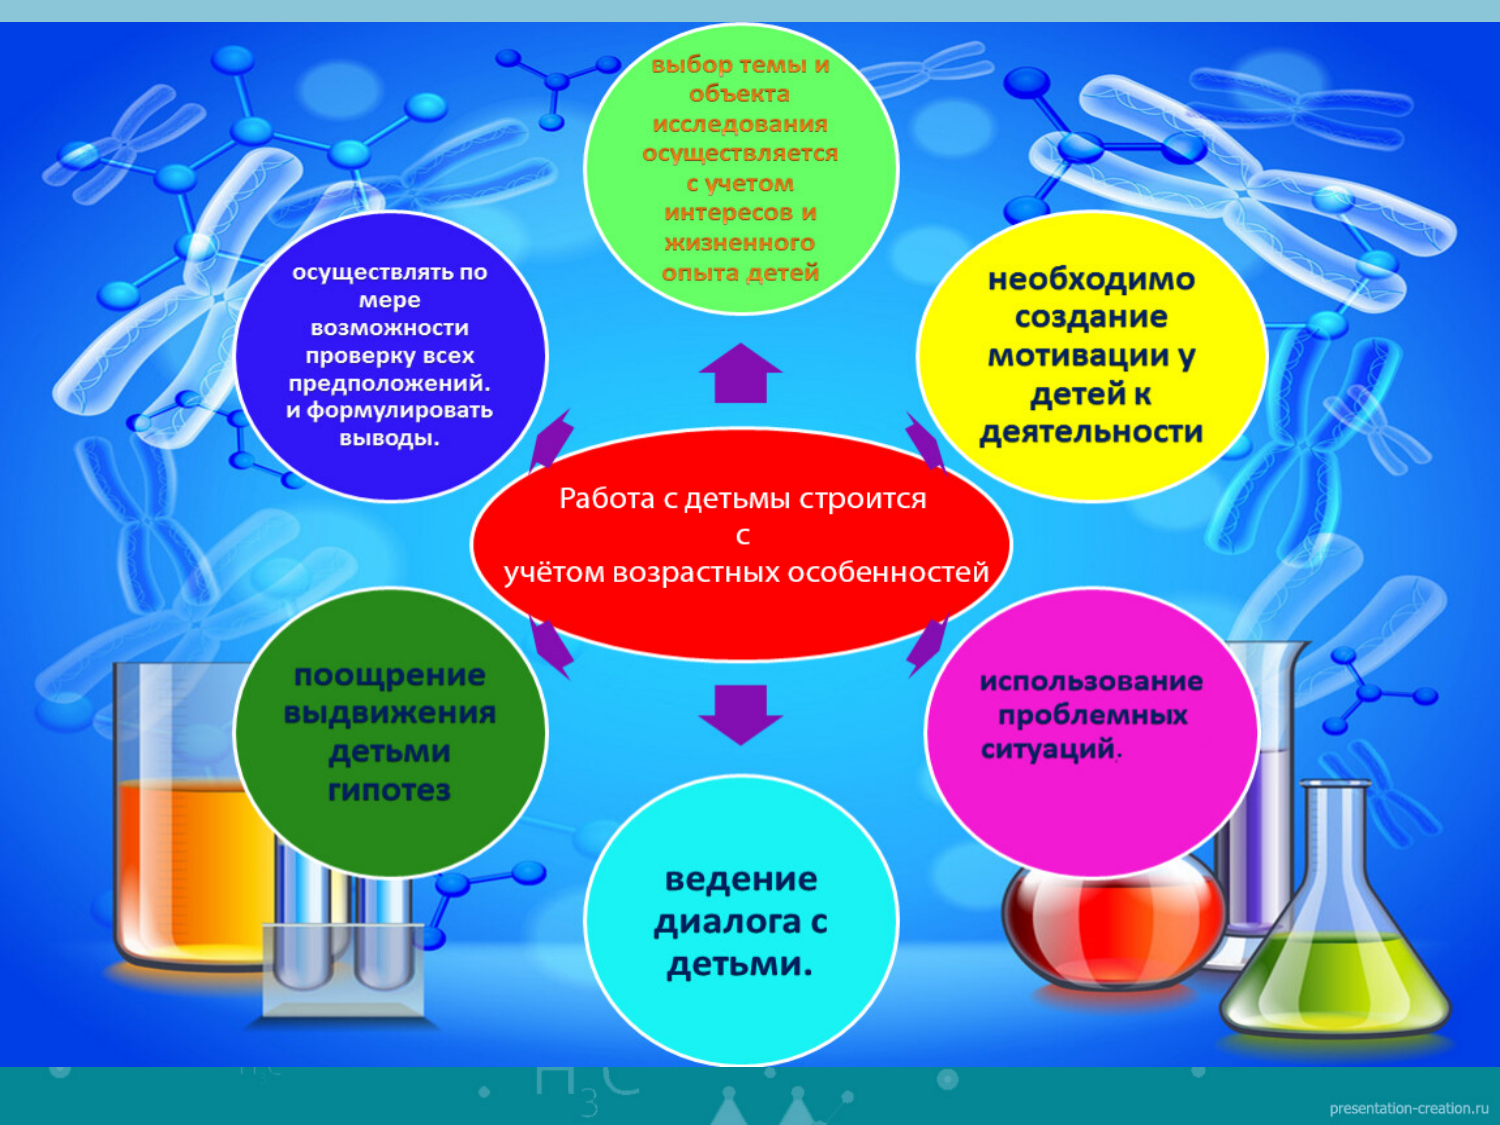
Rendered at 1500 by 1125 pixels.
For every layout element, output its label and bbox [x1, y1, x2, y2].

picture [0, 0, 1500, 22]
picture [0, 1067, 1500, 1125]
list [0, 22, 1500, 1067]
